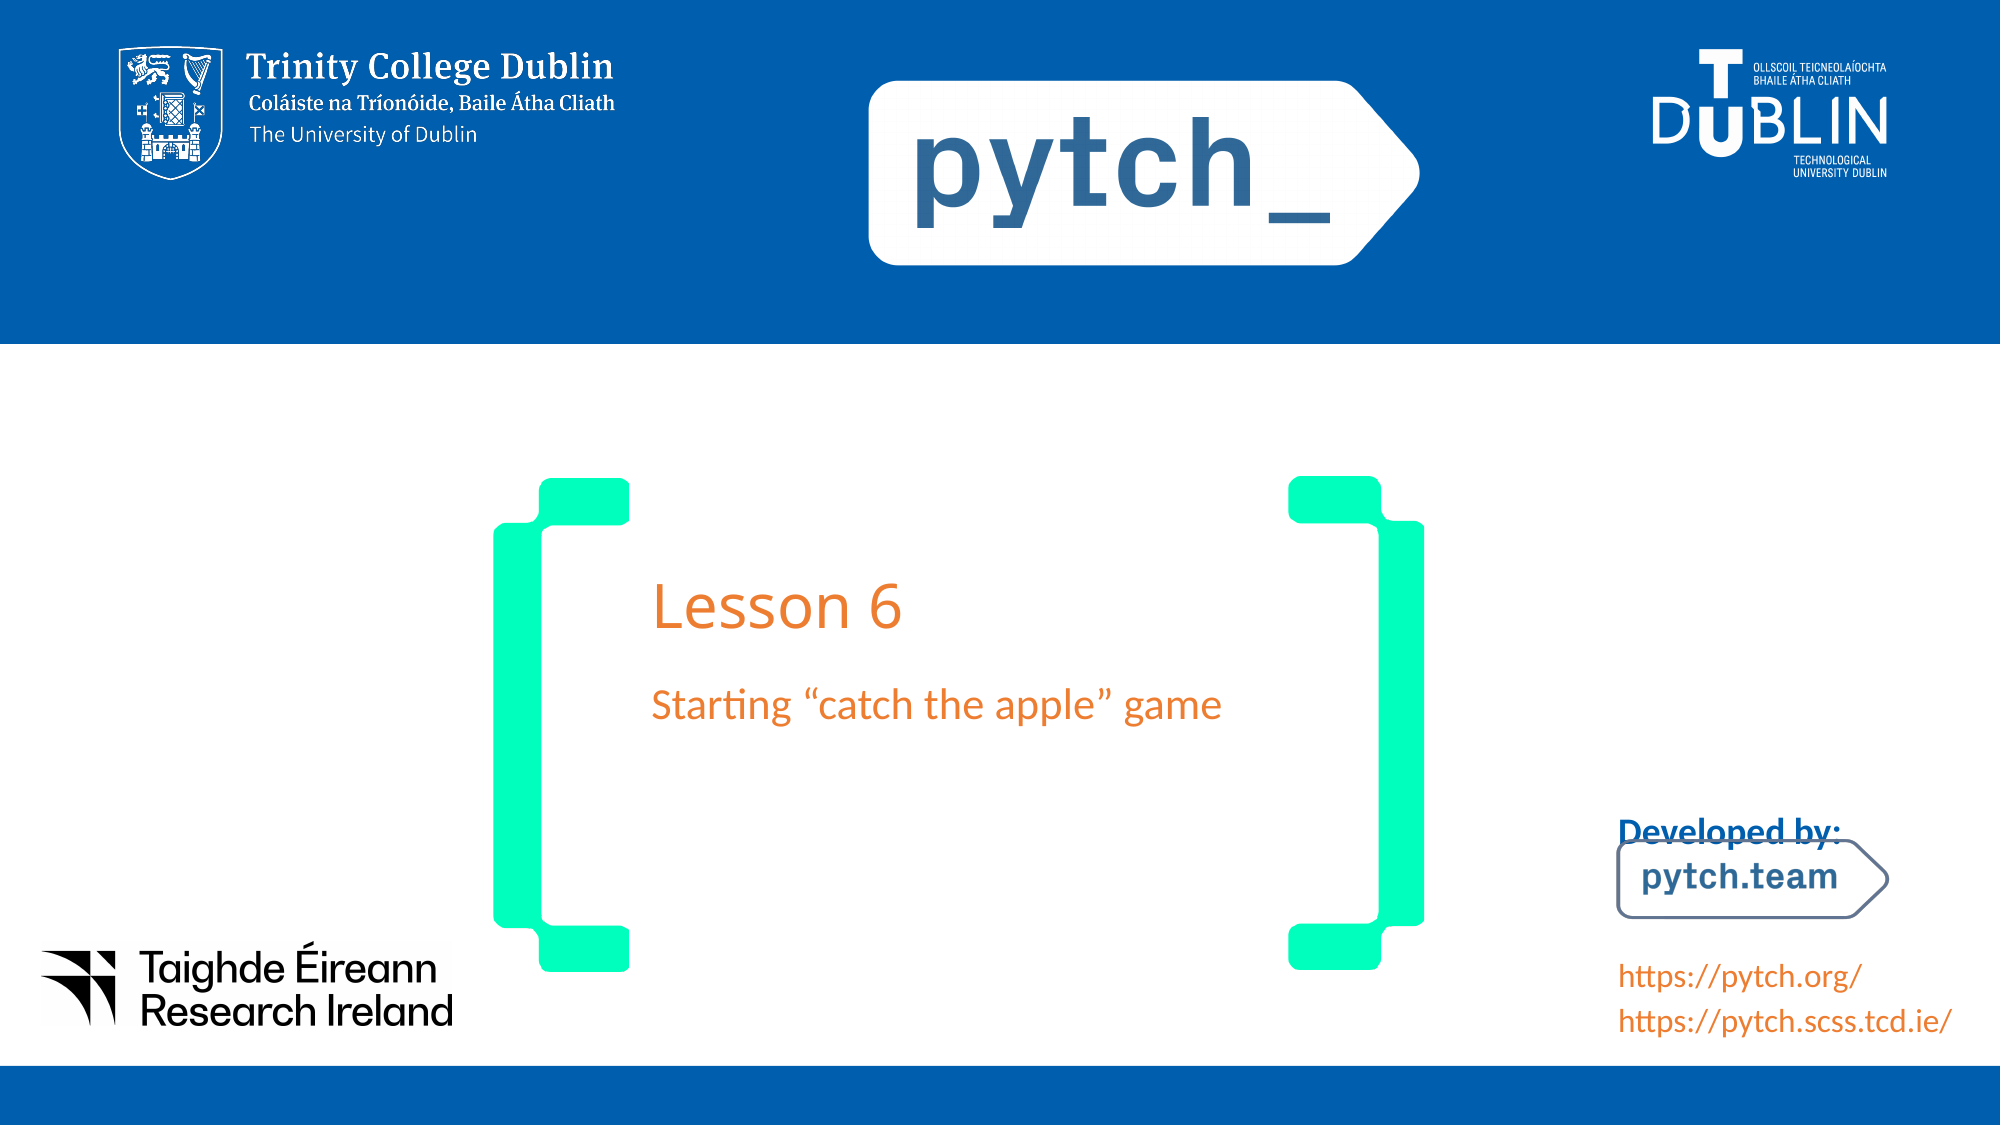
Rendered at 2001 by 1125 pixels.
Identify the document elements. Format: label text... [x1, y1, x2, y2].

picture [1618, 17, 1923, 209]
text_box Developed by: https://pytch.org/ https://pytch.scss.tcd.ie/ [1603, 762, 1978, 1079]
title Lesson 6 [636, 560, 1357, 652]
picture [117, 45, 617, 181]
picture [1603, 820, 1905, 940]
picture [696, 36, 1592, 305]
subtitle Starting “catch the apple” game [636, 679, 1318, 739]
picture [41, 941, 452, 1026]
